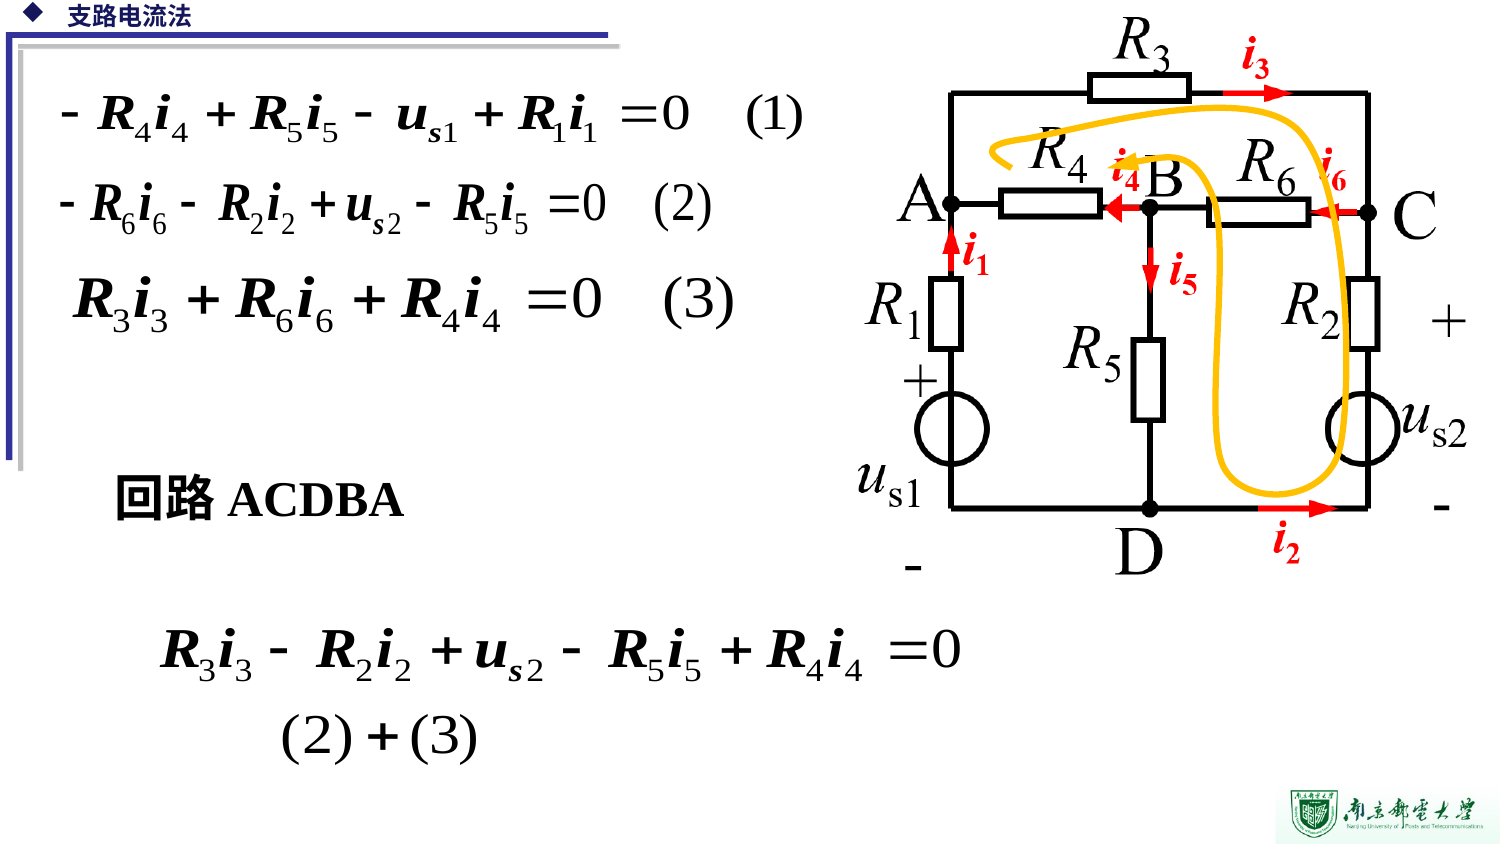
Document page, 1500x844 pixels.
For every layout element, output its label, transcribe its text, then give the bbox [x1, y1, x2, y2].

picture [1275, 781, 1500, 844]
picture [855, 4, 1469, 593]
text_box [51, 165, 722, 248]
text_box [51, 78, 813, 156]
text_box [59, 257, 747, 348]
text_box 回路ACDBA [100, 458, 613, 534]
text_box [147, 610, 1034, 780]
